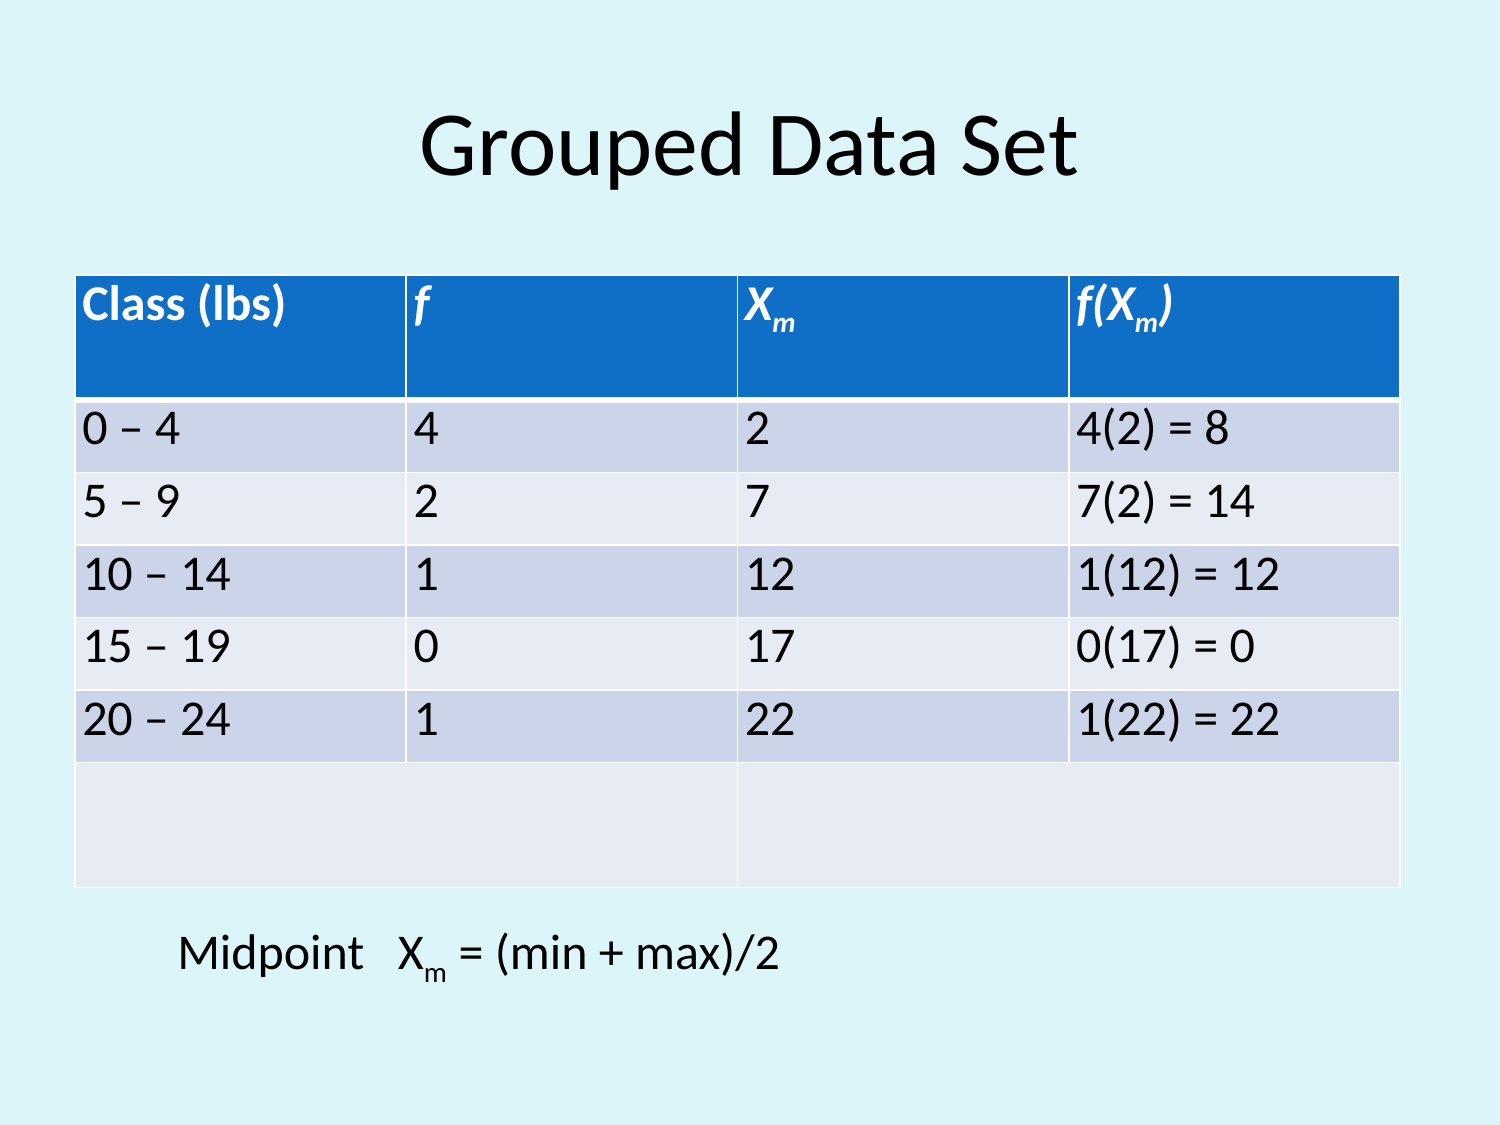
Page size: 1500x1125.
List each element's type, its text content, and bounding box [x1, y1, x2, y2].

table_cell 10 – 14 [76, 546, 405, 617]
table_cell 0(17) = 0 [1070, 618, 1399, 689]
table_cell 2 [738, 403, 1068, 472]
table_cell 1 [407, 546, 737, 617]
table_cell 20 – 24 [76, 691, 405, 762]
table_header Class (lbs) [76, 276, 405, 397]
table_header f(Xm) [1070, 276, 1399, 397]
table_cell 7(2) = 14 [1070, 473, 1399, 544]
table_header f [407, 276, 737, 397]
table_cell 15 – 19 [76, 618, 405, 689]
table_cell 0 [407, 618, 737, 689]
table_cell 5 – 9 [76, 473, 405, 544]
table_cell 1 [407, 691, 737, 762]
table_cell 4 [407, 403, 737, 472]
table_cell 4(2) = 8 [1070, 403, 1399, 472]
table_cell 17 [738, 618, 1068, 689]
title Grouped Data Set [75, 45, 1425, 233]
table_cell 2 [407, 473, 737, 544]
table_cell 0 – 4 [76, 403, 405, 472]
table_cell 22 [738, 691, 1068, 762]
table_cell 12 [738, 546, 1068, 617]
text_box Midpoint Xm = (min + max)/2 [162, 912, 888, 996]
table_cell [76, 763, 737, 887]
table_cell 1(22) = 22 [1070, 691, 1399, 762]
table_header Xm [738, 276, 1068, 397]
table_cell 1(12) = 12 [1070, 546, 1399, 617]
table_cell [738, 763, 1399, 887]
table_cell 7 [738, 473, 1068, 544]
